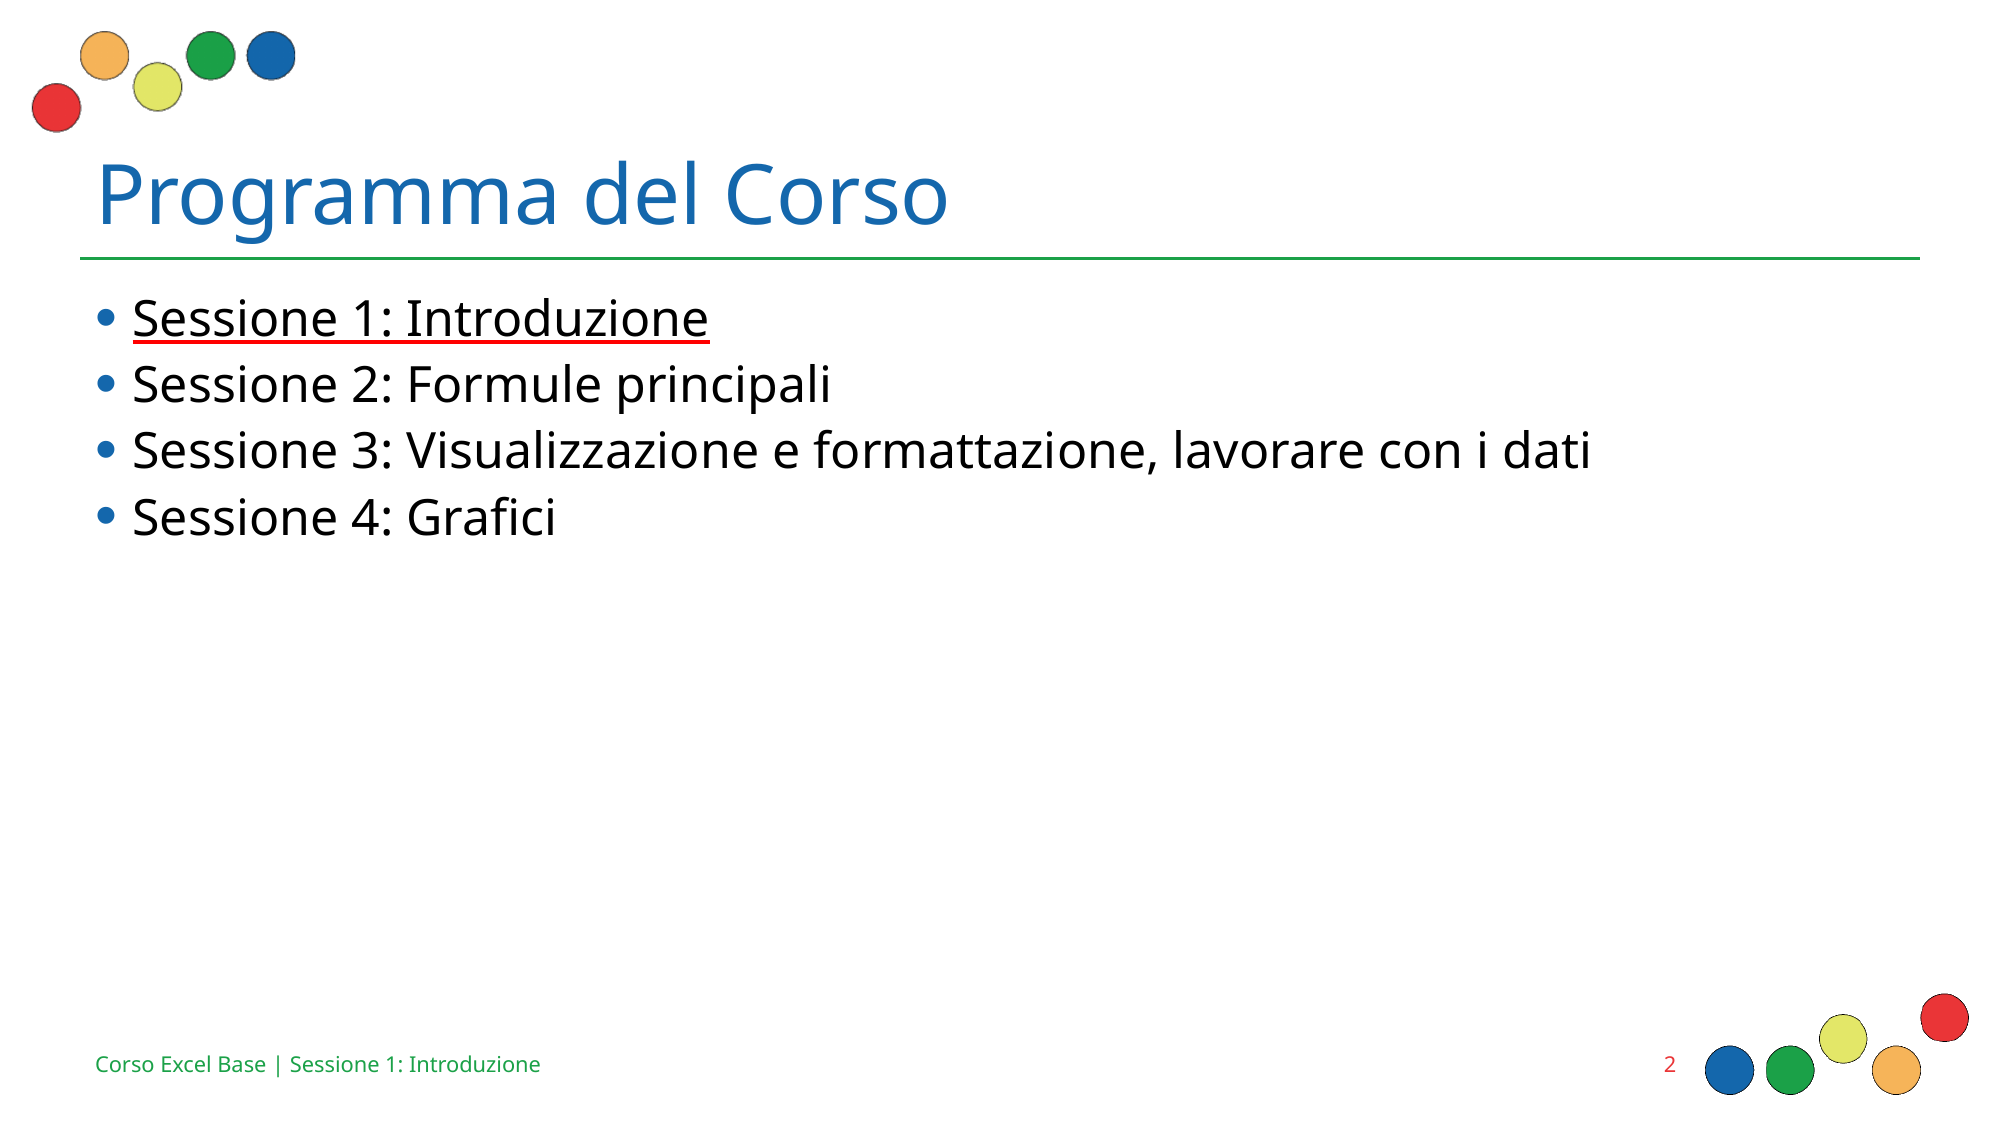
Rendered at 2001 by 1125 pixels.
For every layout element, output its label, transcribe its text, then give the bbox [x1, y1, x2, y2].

title Programma del Corso [80, 123, 1920, 259]
slide_number 2 [1583, 1035, 1692, 1096]
picture [29, 30, 295, 135]
footer Corso Excel Base | Sessione 1: Introduzione [80, 1035, 1571, 1096]
list Sessione 1: Introduzione Sessione 2: Formule principali Sessione 3: Visualizzazione e formattazione, lavorare con i dati Sessione 4: Grafici [80, 278, 1920, 1011]
picture [1704, 990, 1971, 1096]
